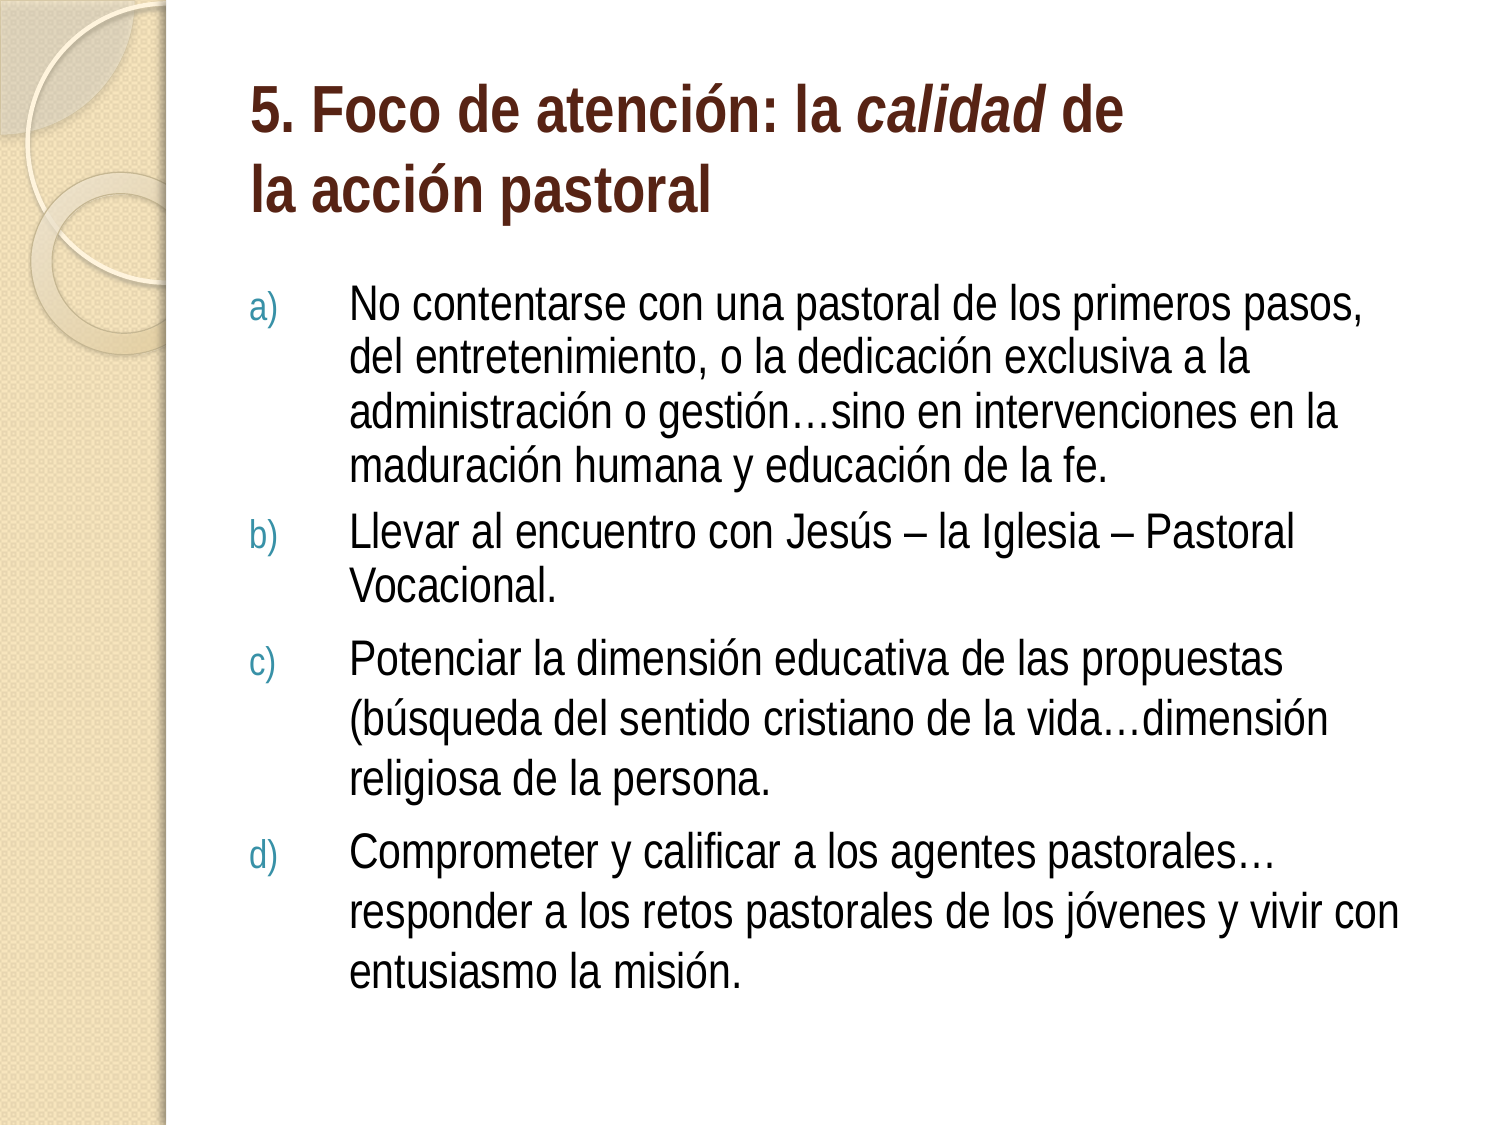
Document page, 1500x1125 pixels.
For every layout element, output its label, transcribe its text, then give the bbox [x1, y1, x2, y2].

list No contentarse con una pastoral de los primeros pasos, del entretenimiento, o la dedicación exclusiva a la administración o gestión…sino en intervenciones en la maduración humana y educación de la fe. Llevar al encuentro con Jesús – la Iglesia – Pastoral Vocacional. Potenciar la dimensión educativa de las propuestas (búsqueda del sentido cristiano de la vida…dimensión religiosa de la persona. Comprometer y calificar a los agentes pastorales… responder a los retos pastorales de los jóvenes y vivir con entusiasmo la misión. [234, 269, 1441, 1043]
title 5. Foco de atención: la calidad de la acción pastoral [235, 45, 1184, 247]
